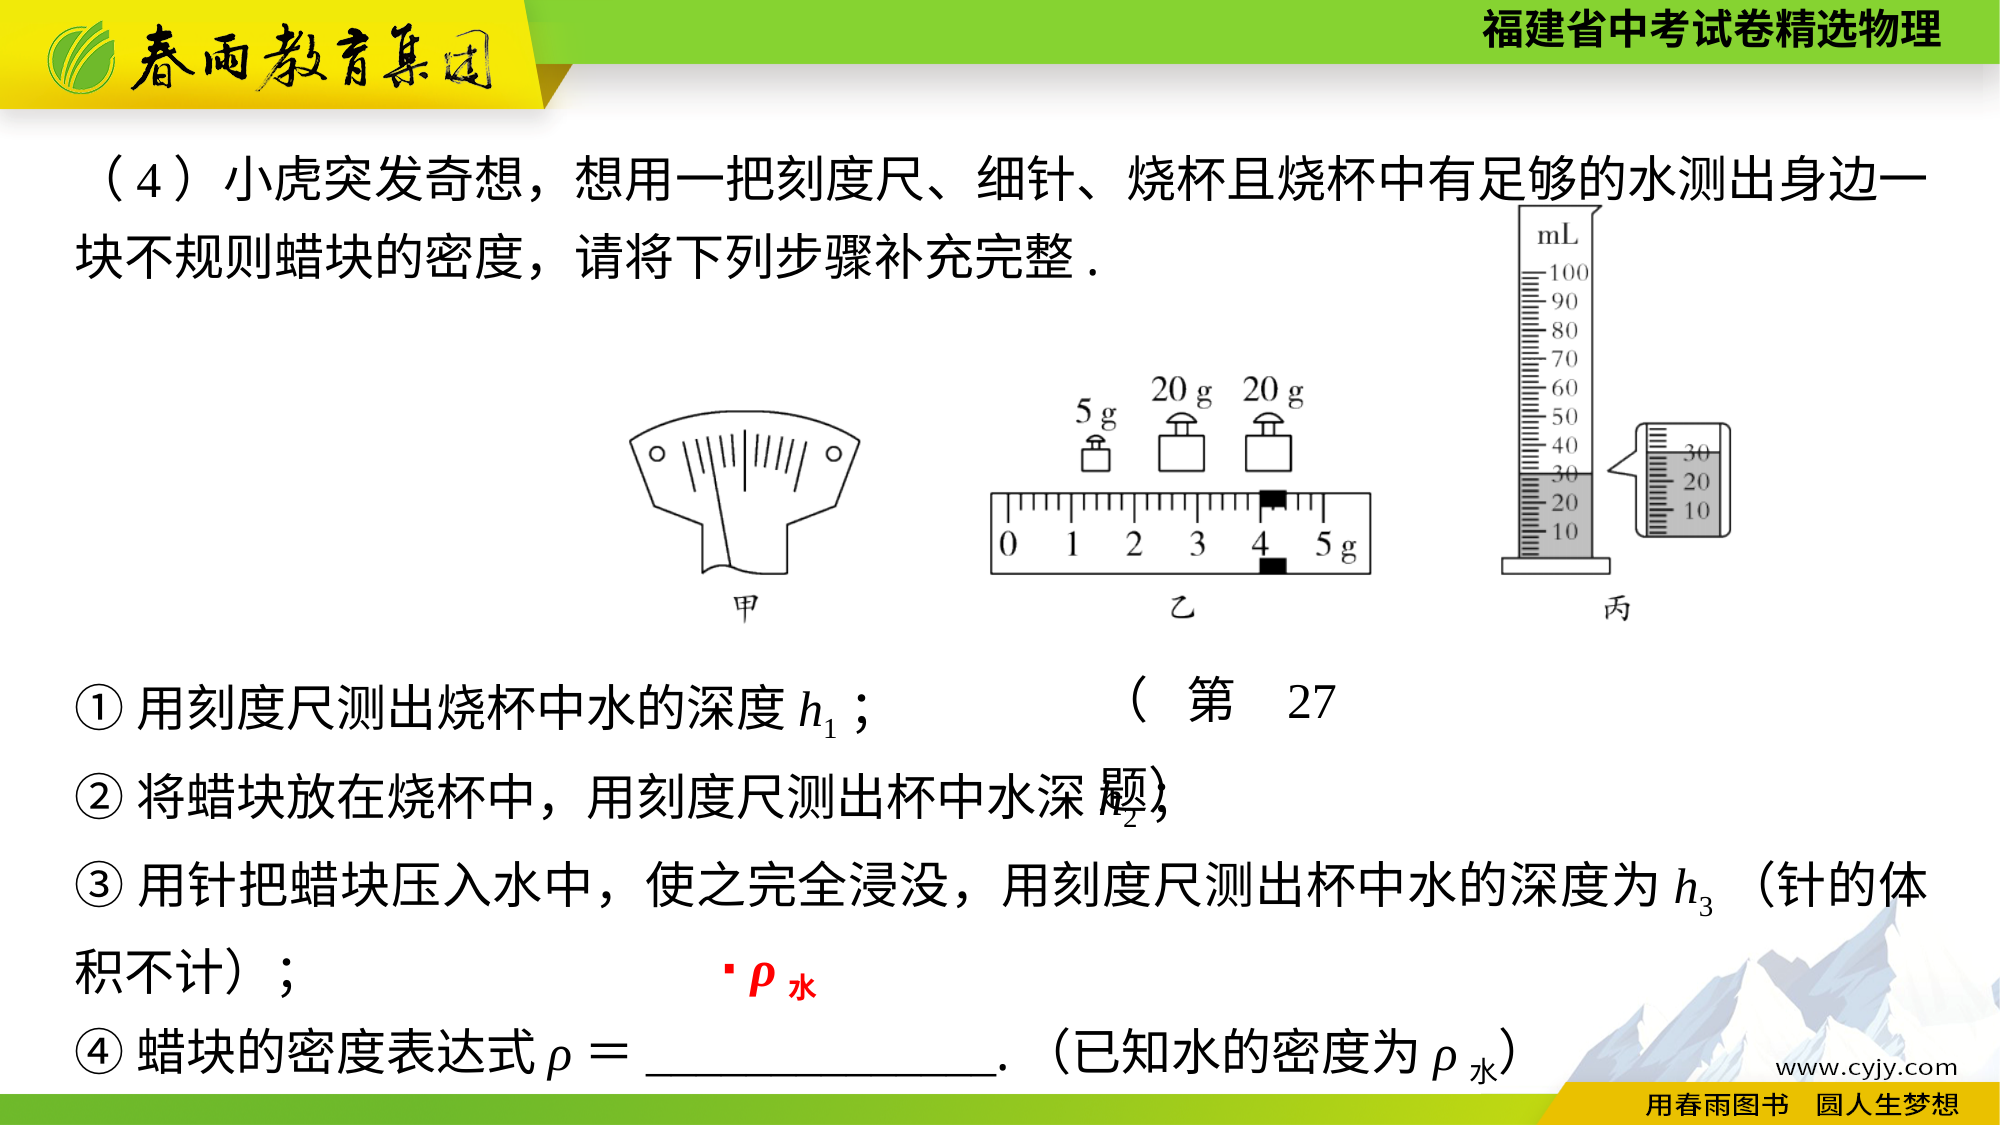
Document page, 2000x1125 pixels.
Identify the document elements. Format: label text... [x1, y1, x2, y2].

picture [0, 0, 2000, 1125]
text_box （第27题） [1084, 639, 1364, 736]
list （4）小虎突发奇想，想用一把刻度尺、细针、烧杯且烧杯中有足够的水测出身边一块不规则蜡块的密度，请将下列步骤补充完整. ①用刻度尺测出烧杯中水的深度h1； ②将蜡块放在烧杯中，用刻度尺测出杯中水深h2； ③用针把蜡块压入水中，使之完全浸没，用刻度尺测出杯中水的深度为h3（针的体积不计）； ④蜡块的密度表达式ρ＝______________.（已知水的密度为ρ水） [59, 122, 1944, 1063]
